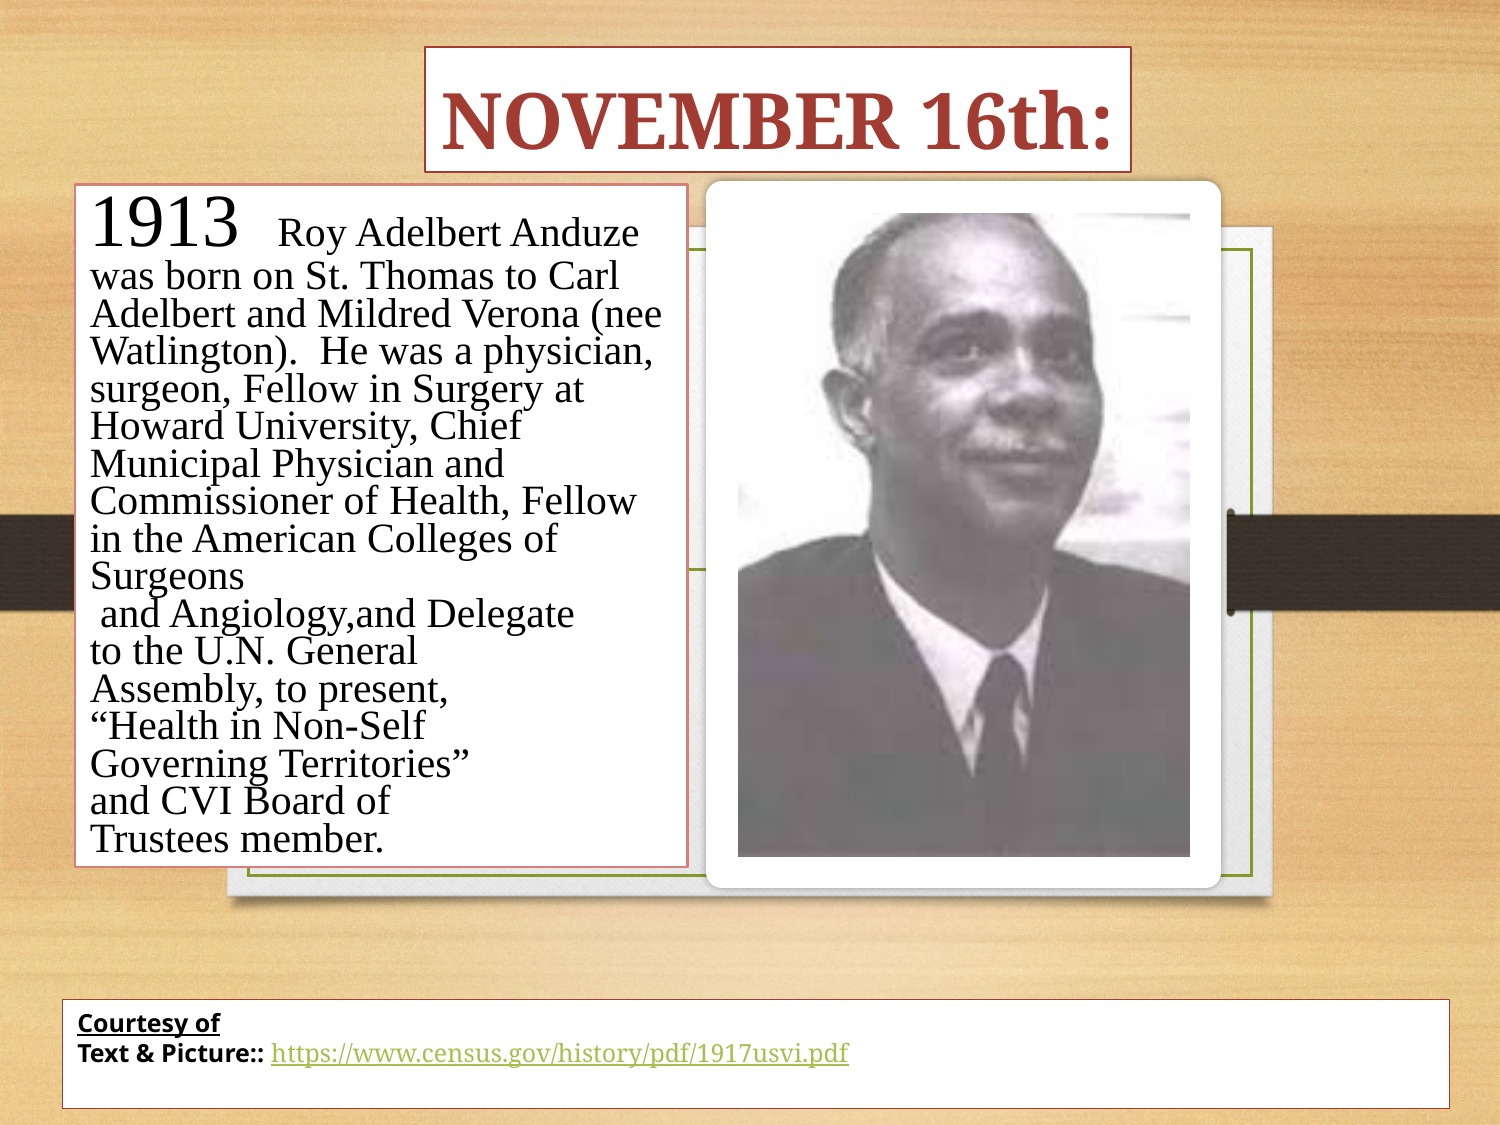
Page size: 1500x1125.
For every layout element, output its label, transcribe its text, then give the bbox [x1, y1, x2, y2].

picture [0, 0, 1500, 1125]
text_box Courtesy of Text & Picture:: https://www.census.gov/history/pdf/1917usvi.pdf [62, 999, 1450, 1109]
text_box NOVEMBER 16th: [424, 46, 1132, 173]
text_box 1913 Roy Adelbert Anduze was born on St. Thomas to Carl Adelbert and Mildred Verona (nee Watlington). He was a physician, surgeon, Fellow in Surgery at Howard University, Chief Municipal Physician and Commissioner of Health, Fellow in the American Colleges of Surgeons and Angiology,and Delegate to the U.N. General Assembly, to present, “Health in Non-Self Governing Territories” and CVI Board of Trustees member. [74, 183, 689, 868]
